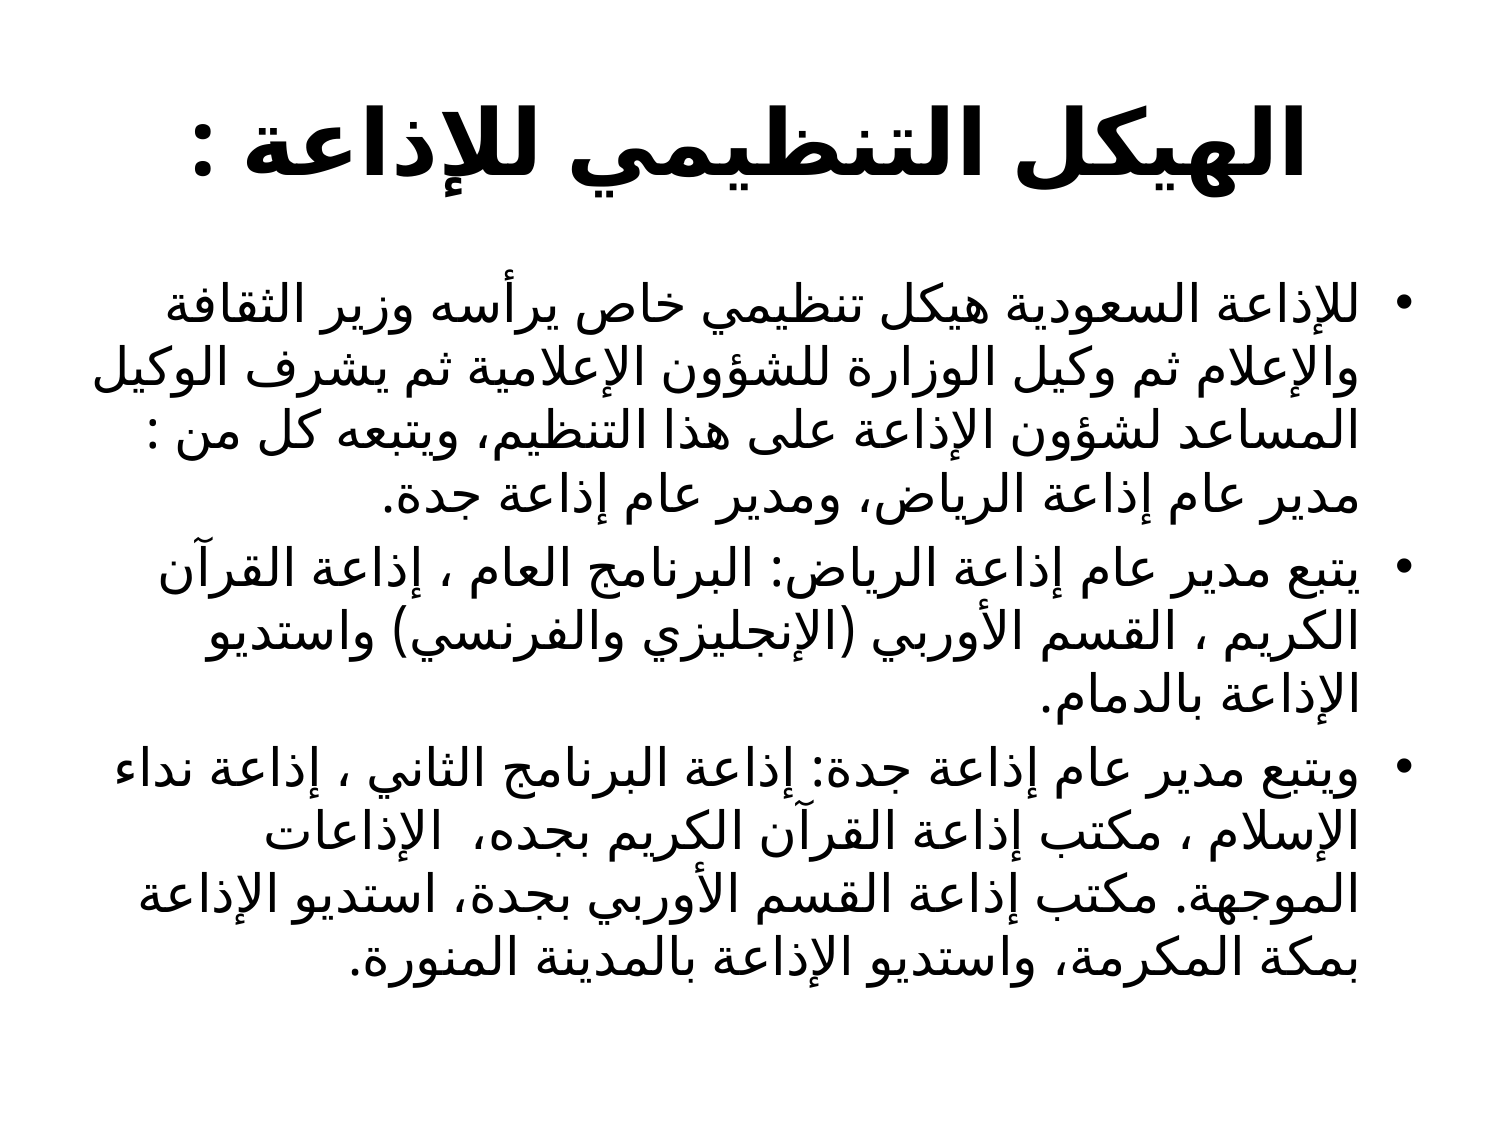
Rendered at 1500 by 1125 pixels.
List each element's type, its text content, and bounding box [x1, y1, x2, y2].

list للإذاعة السعودية هيكل تنظيمي خاص يرأسه وزير الثقافة والإعلام ثم وكيل الوزارة للشؤون الإعلامية ثم يشرف الوكيل المساعد لشؤون الإذاعة على هذا التنظيم، ويتبعه كل من : مدير عام إذاعة الرياض، ومدير عام إذاعة جدة. يتبع مدير عام إذاعة الرياض: البرنامج العام ، إذاعة القرآن الكريم ، القسم الأوربي (الإنجليزي والفرنسي) واستديو الإذاعة بالدمام. ويتبع مدير عام إذاعة جدة: إذاعة البرنامج الثاني ، إذاعة نداء الإسلام ، مكتب إذاعة القرآن الكريم بجده، الإذاعات الموجهة. مكتب إذاعة القسم الأوربي بجدة، استديو الإذاعة بمكة المكرمة، واستديو الإذاعة بالمدينة المنورة. [75, 262, 1425, 1000]
title الهيكل التنظيمي للإذاعة : [75, 45, 1425, 233]
